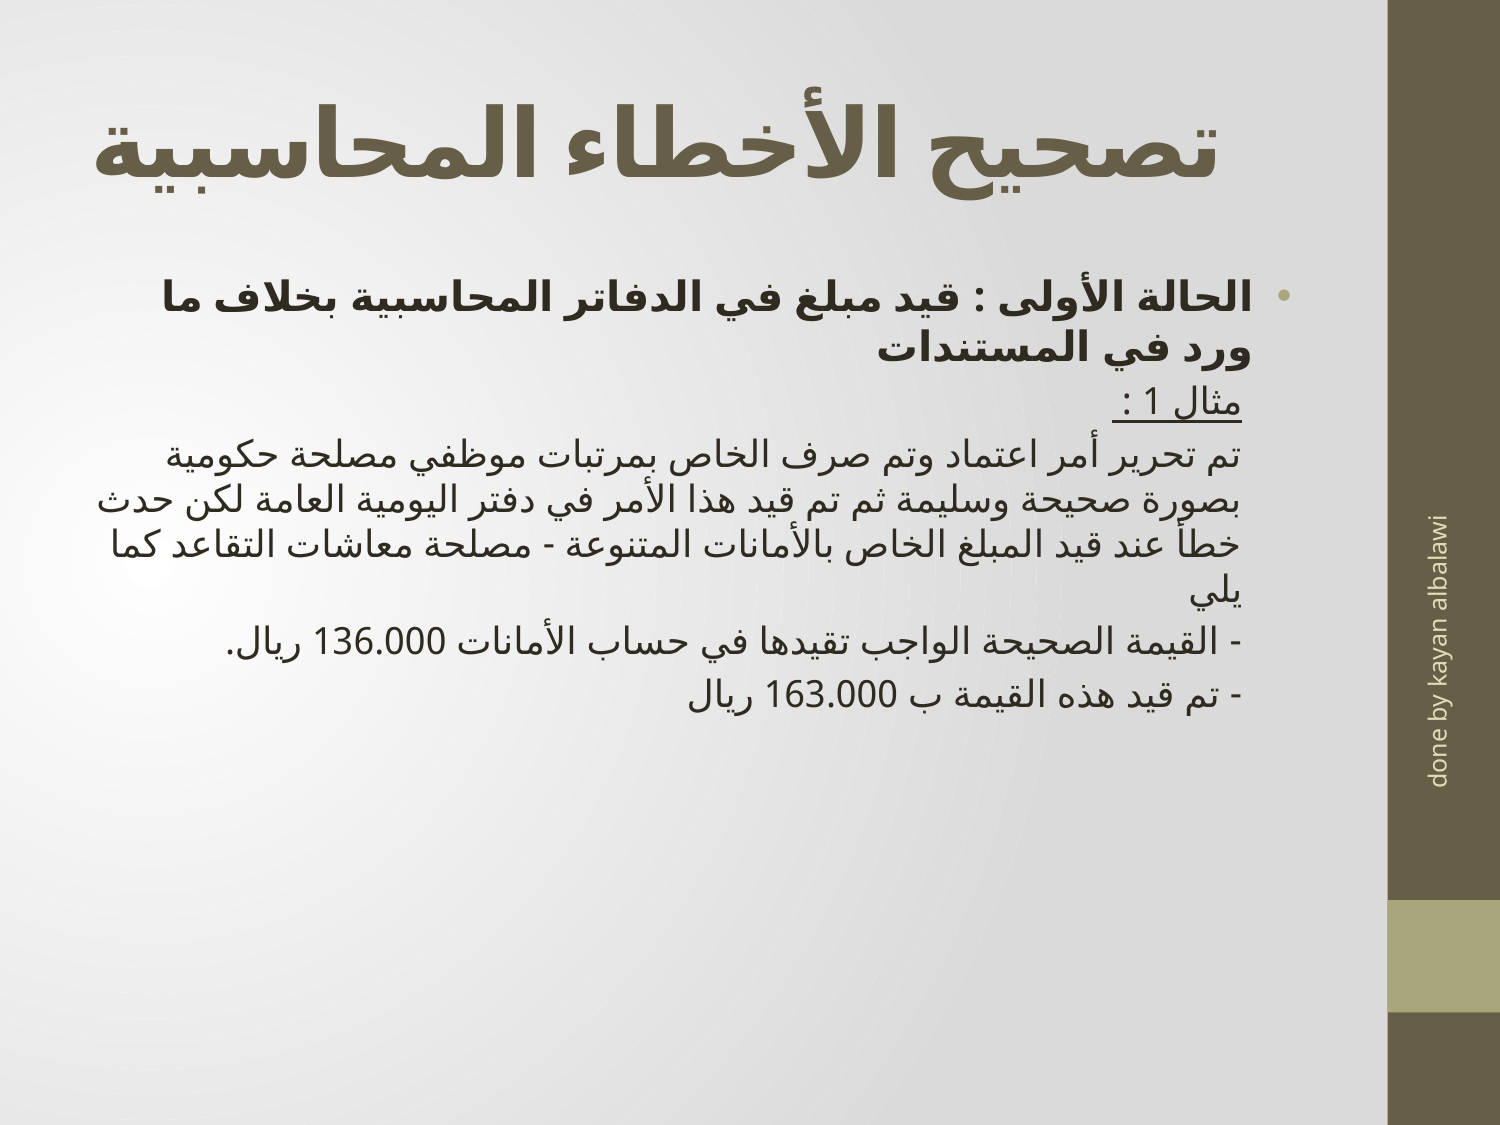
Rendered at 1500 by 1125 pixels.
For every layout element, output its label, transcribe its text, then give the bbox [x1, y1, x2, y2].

title تصحيح الأخطاء المحاسبية [75, 45, 1325, 233]
list الحالة الأولى : قيد مبلغ في الدفاتر المحاسبية بخلاف ما ورد في المستندات مثال 1 : تم تحرير أمر اعتماد وتم صرف الخاص بمرتبات موظفي مصلحة حكومية بصورة صحيحة وسليمة ثم تم قيد هذا الأمر في دفتر اليومية العامة لكن حدث خطأ عند قيد المبلغ الخاص بالأمانات المتنوعة - مصلحة معاشات التقاعد كما يلي - القيمة الصحيحة الواجب تقيدها في حساب الأمانات 136.000 ريال. - تم قيد هذه القيمة ب 163.000 ريال [75, 262, 1325, 1050]
footer done by kayan albalawi [1408, 500, 1469, 889]
